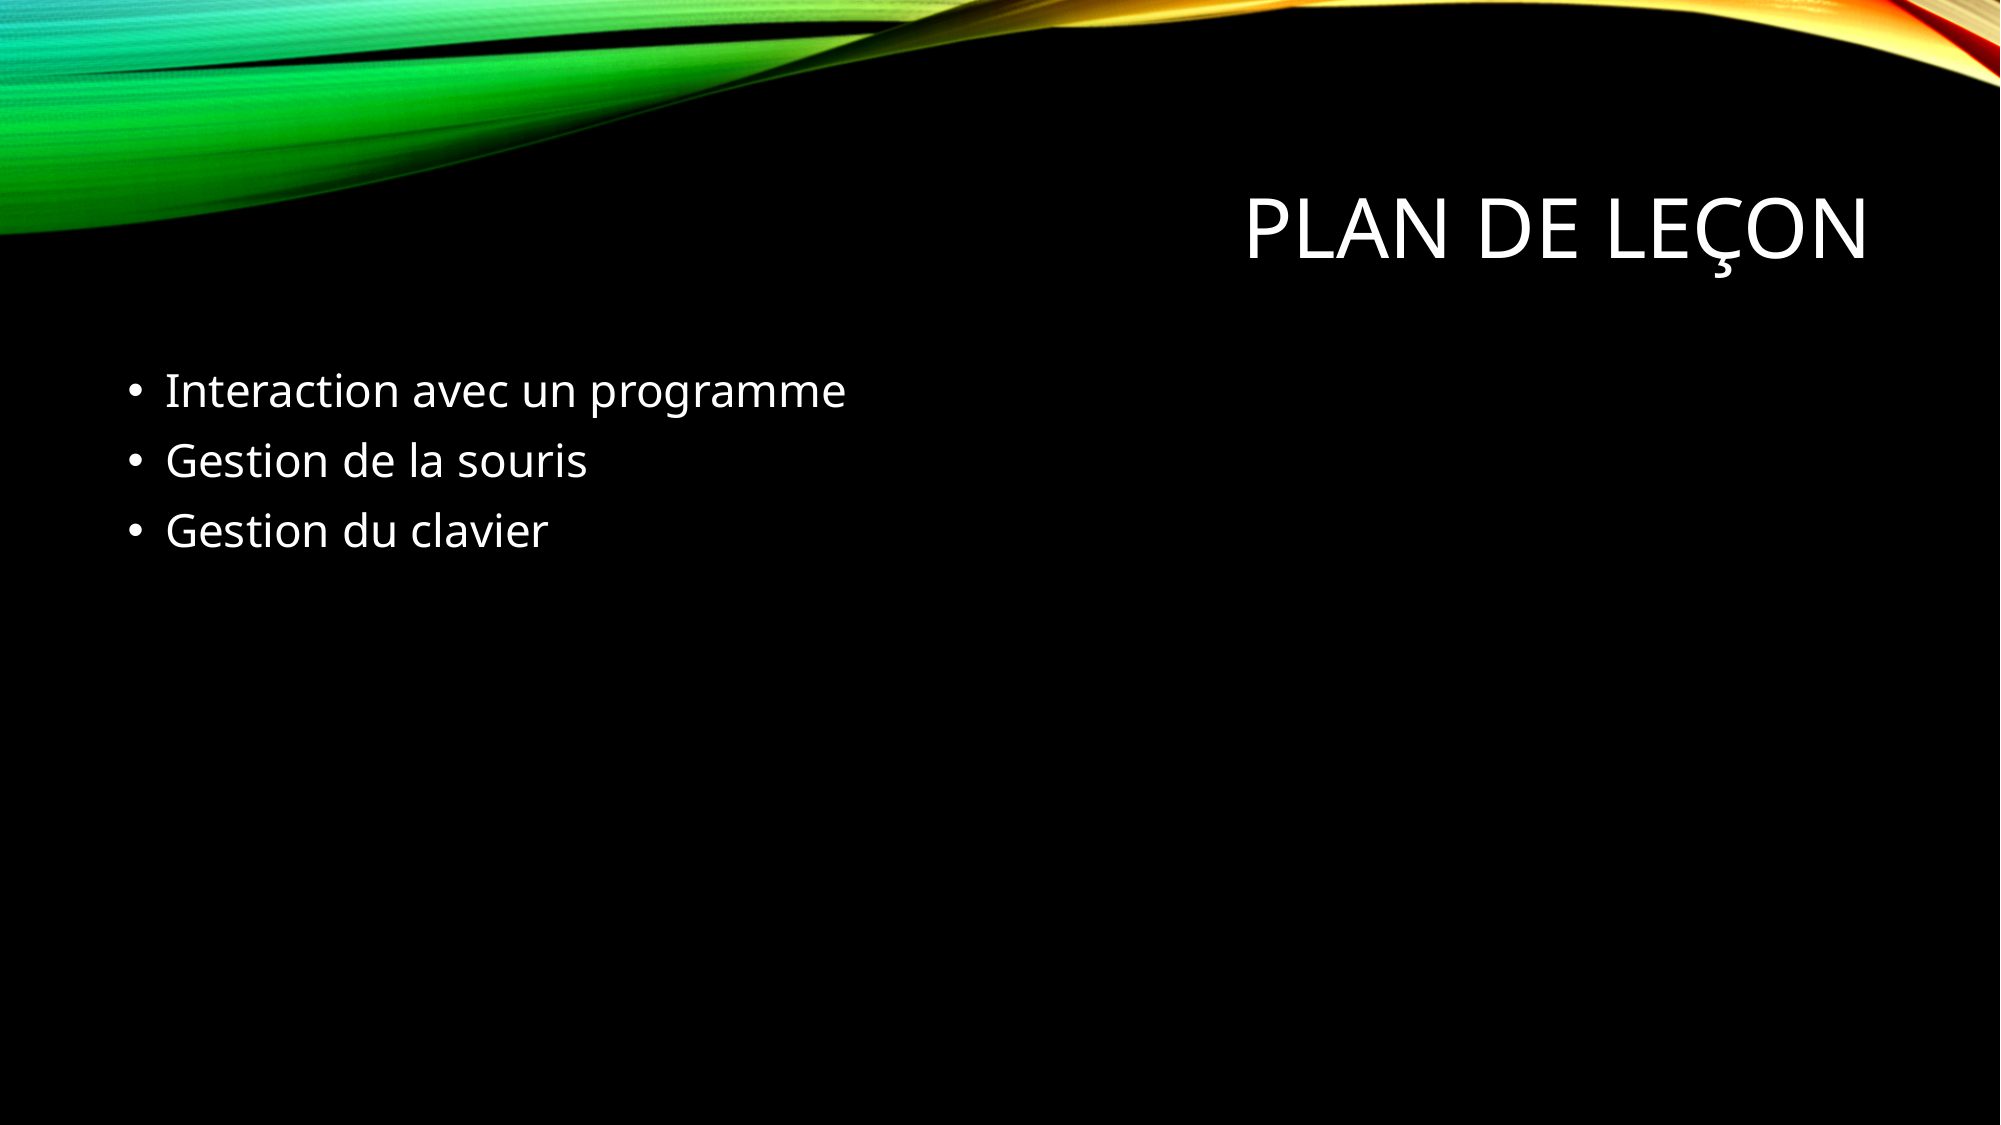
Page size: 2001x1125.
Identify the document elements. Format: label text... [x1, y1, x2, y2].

picture [0, 0, 2000, 237]
title Plan de leçon [474, 125, 1888, 338]
list Interaction avec un programme Gestion de la souris Gestion du clavier [112, 360, 1888, 1021]
